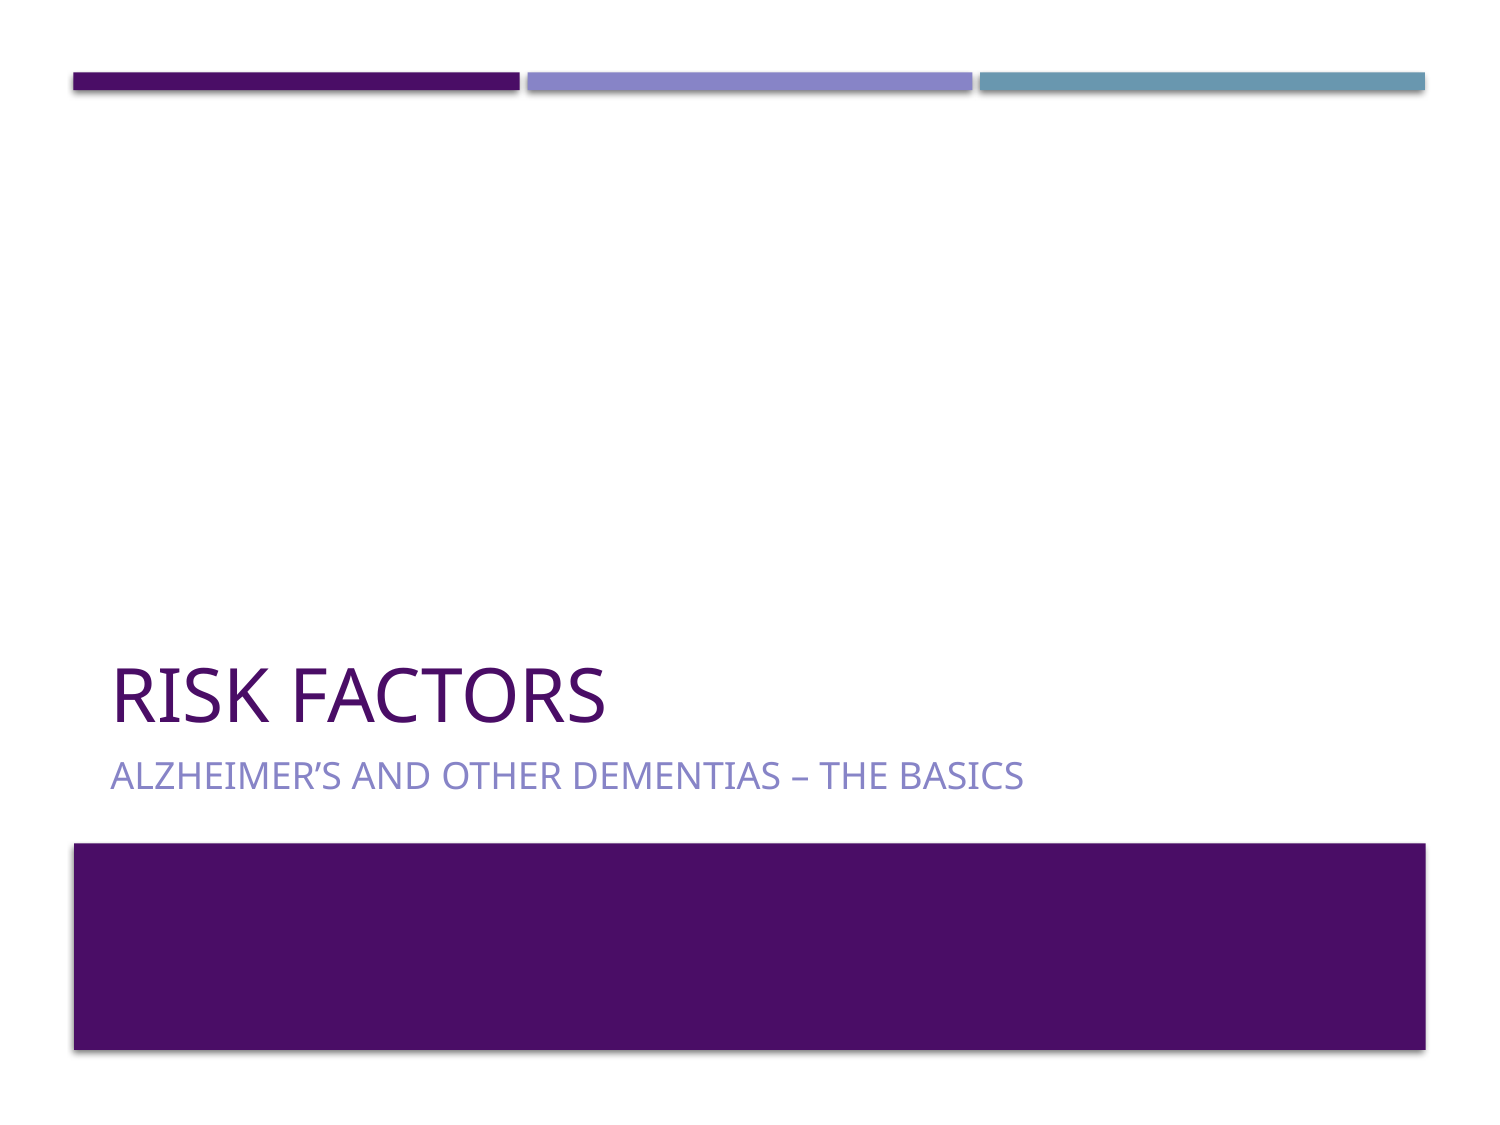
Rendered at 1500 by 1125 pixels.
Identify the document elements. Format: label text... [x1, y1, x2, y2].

list Alzheimer’s and Other Dementias – The Basics [95, 745, 1406, 844]
title Risk factors [95, 498, 1406, 745]
